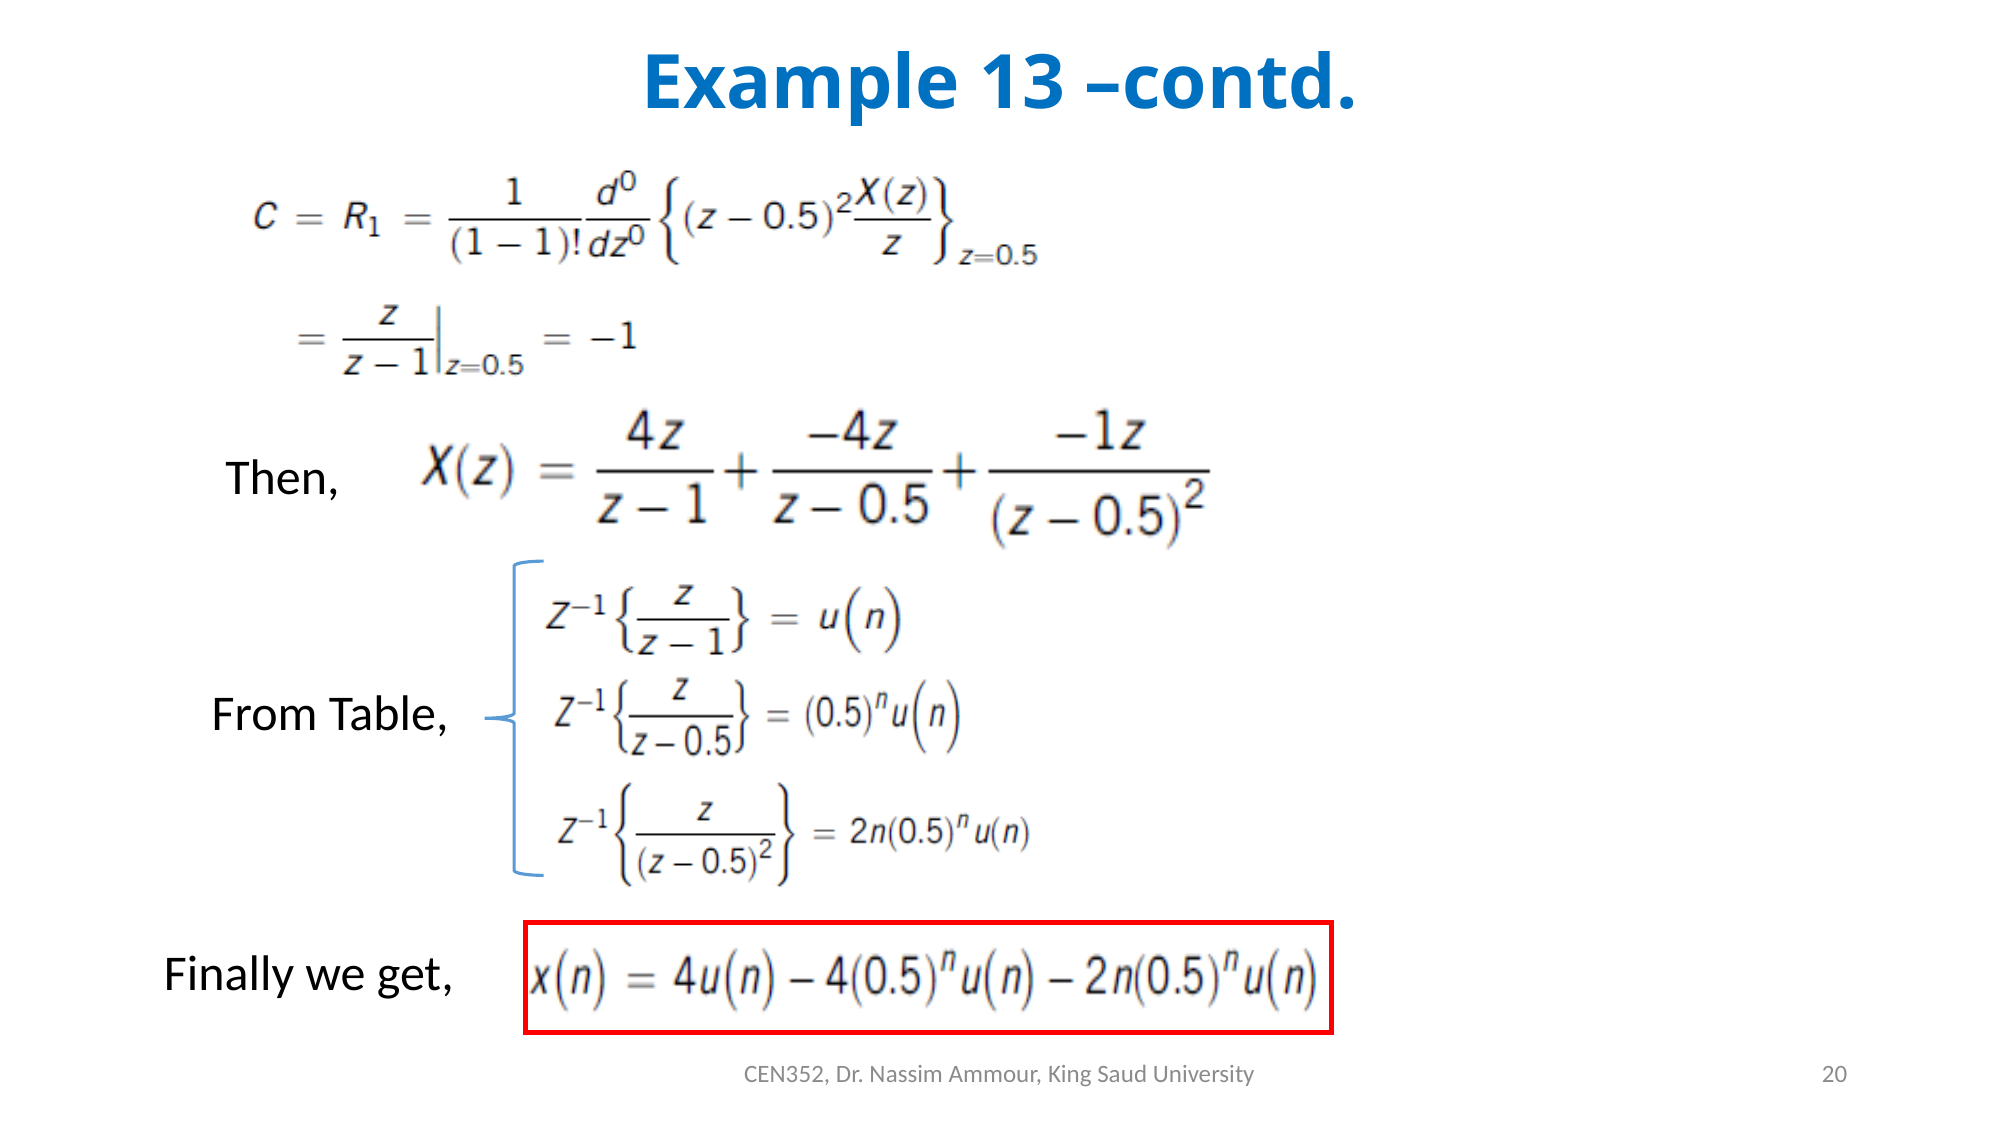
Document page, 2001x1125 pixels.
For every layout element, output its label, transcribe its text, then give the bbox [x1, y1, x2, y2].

picture [237, 155, 1046, 383]
picture [416, 406, 1216, 897]
text_box Finally we get, [149, 932, 469, 1008]
slide_number 20 [1412, 1042, 1863, 1103]
text_box Then, [210, 427, 355, 512]
text_box Example 13 –contd. [626, 26, 1374, 131]
picture [528, 924, 1330, 1031]
text_box From Table, [196, 673, 464, 748]
text_box [484, 562, 544, 876]
footer CEN352, Dr. Nassim Ammour, King Saud University [662, 1042, 1338, 1103]
